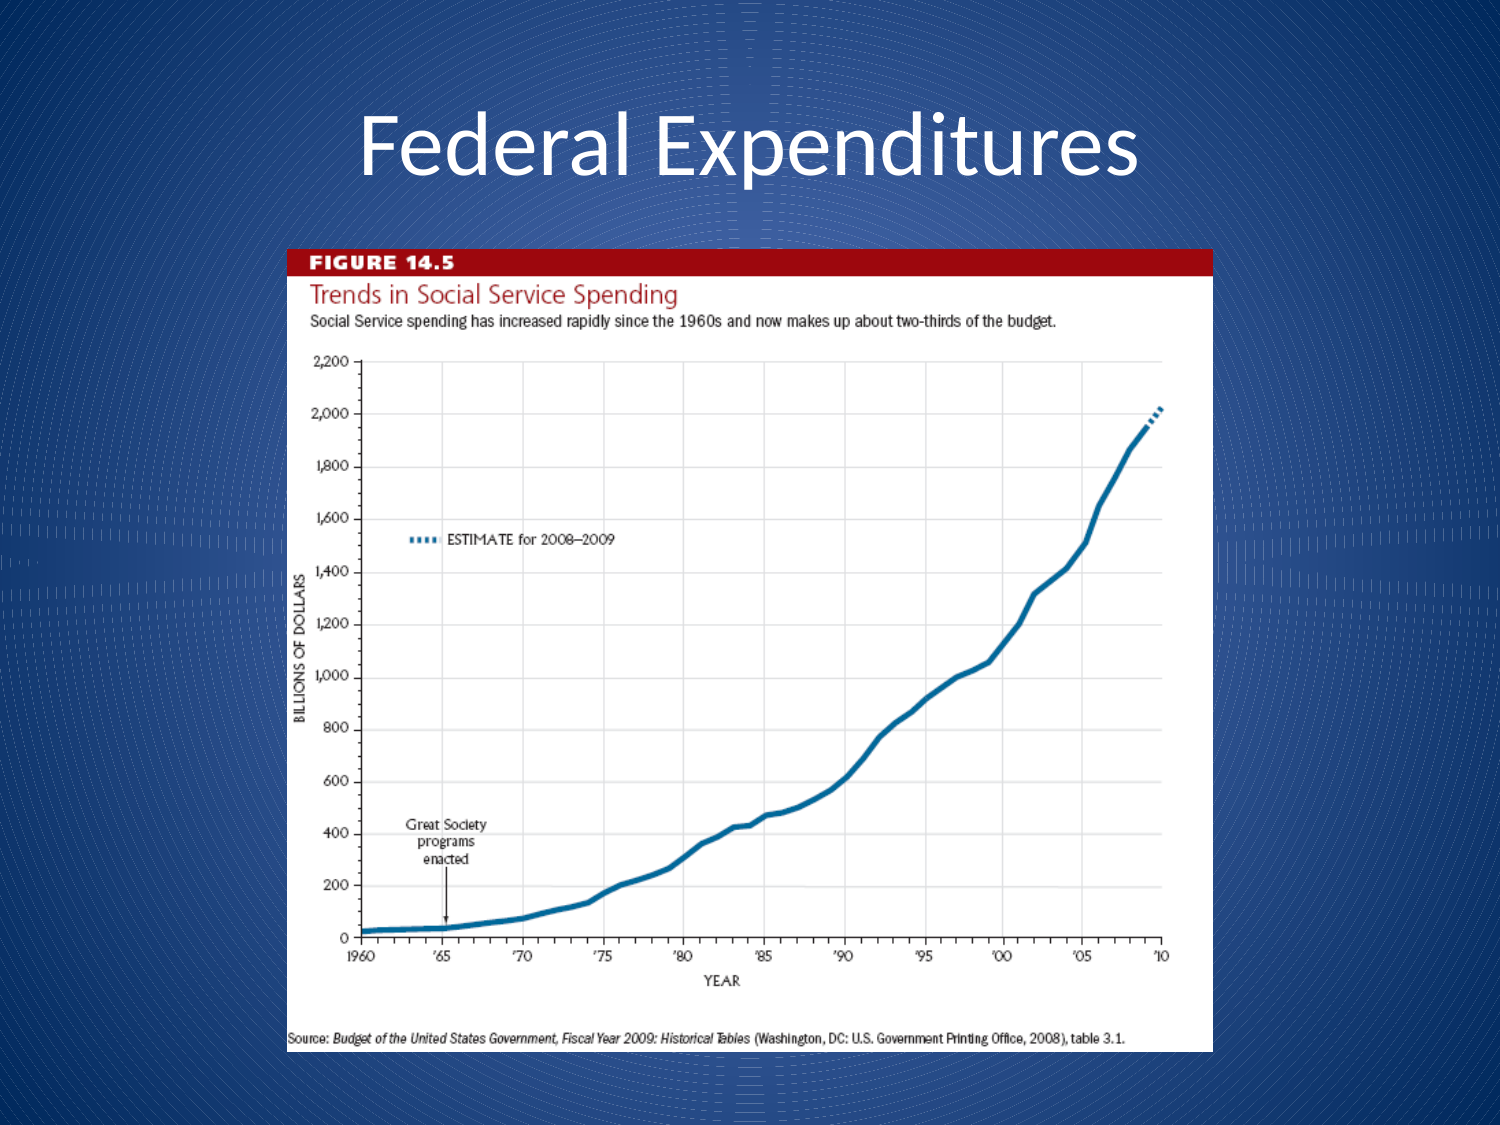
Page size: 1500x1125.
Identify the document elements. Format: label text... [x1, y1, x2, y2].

title Federal Expenditures [75, 45, 1425, 233]
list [287, 249, 1213, 1052]
